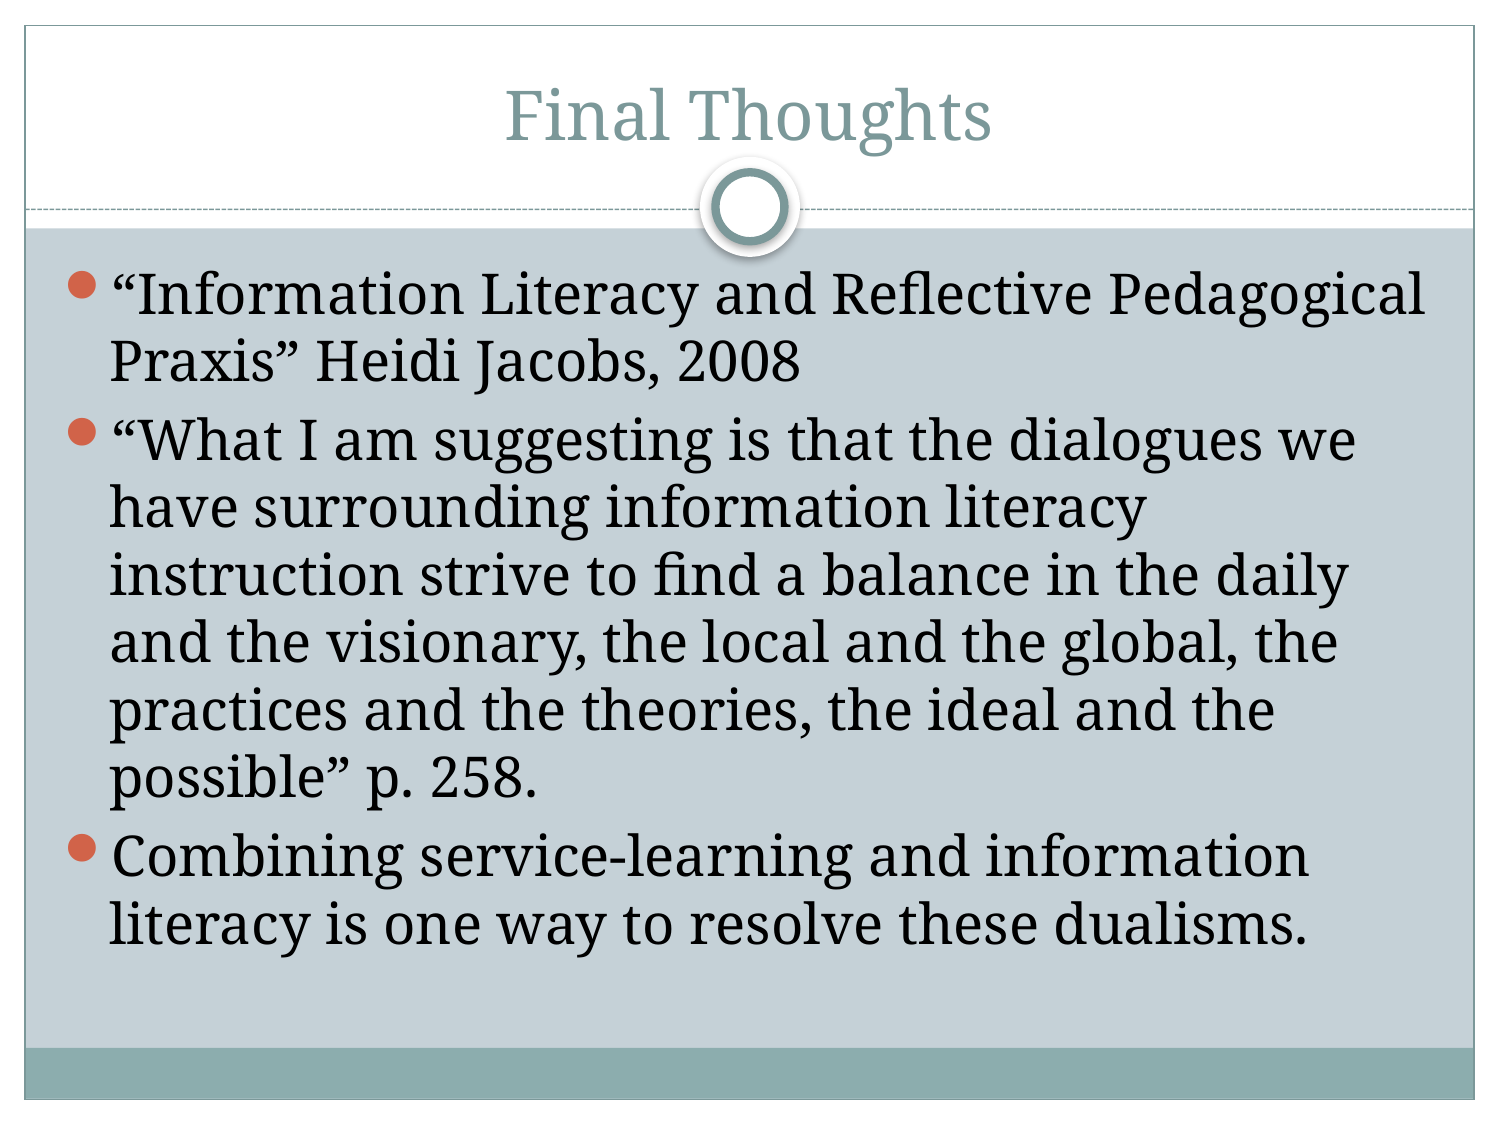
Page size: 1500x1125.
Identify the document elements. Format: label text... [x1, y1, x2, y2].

title Final Thoughts [49, 37, 1450, 162]
list “Information Literacy and Reflective Pedagogical Praxis” Heidi Jacobs, 2008 “What I am suggesting is that the dialogues we have surrounding information literacy instruction strive to find a balance in the daily and the visionary, the local and the global, the practices and the theories, the ideal and the possible” p. 258. Combining service-learning and information literacy is one way to resolve these dualisms. [49, 250, 1445, 1001]
